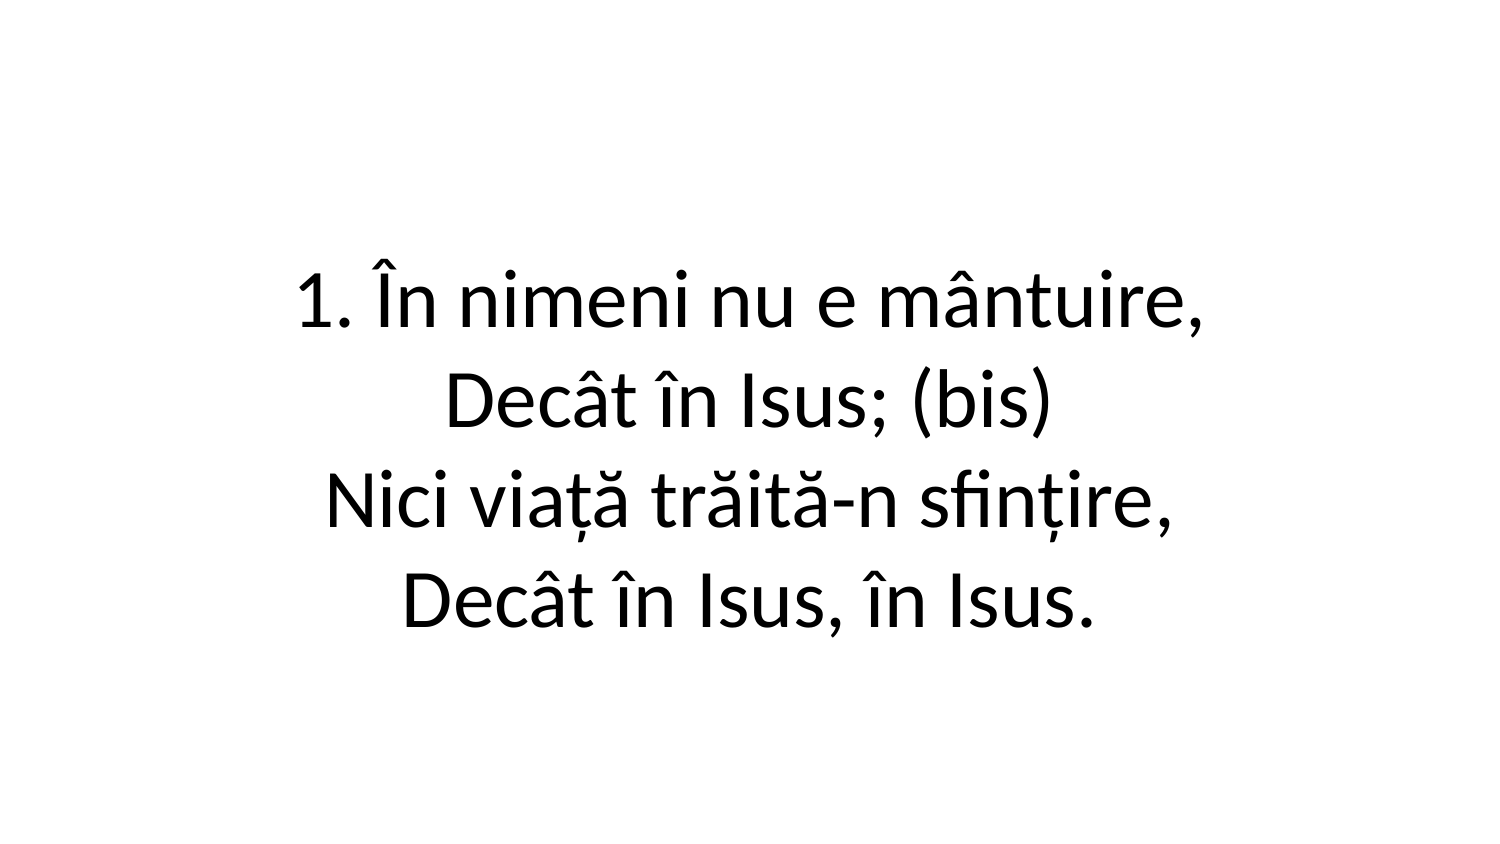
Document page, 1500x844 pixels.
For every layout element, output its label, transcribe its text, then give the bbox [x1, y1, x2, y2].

text_box 1. În nimeni nu e mântuire, Decât în Isus; (bis) Nici viață trăită-n sfințire, Decât în Isus, în Isus. [277, 192, 1223, 652]
